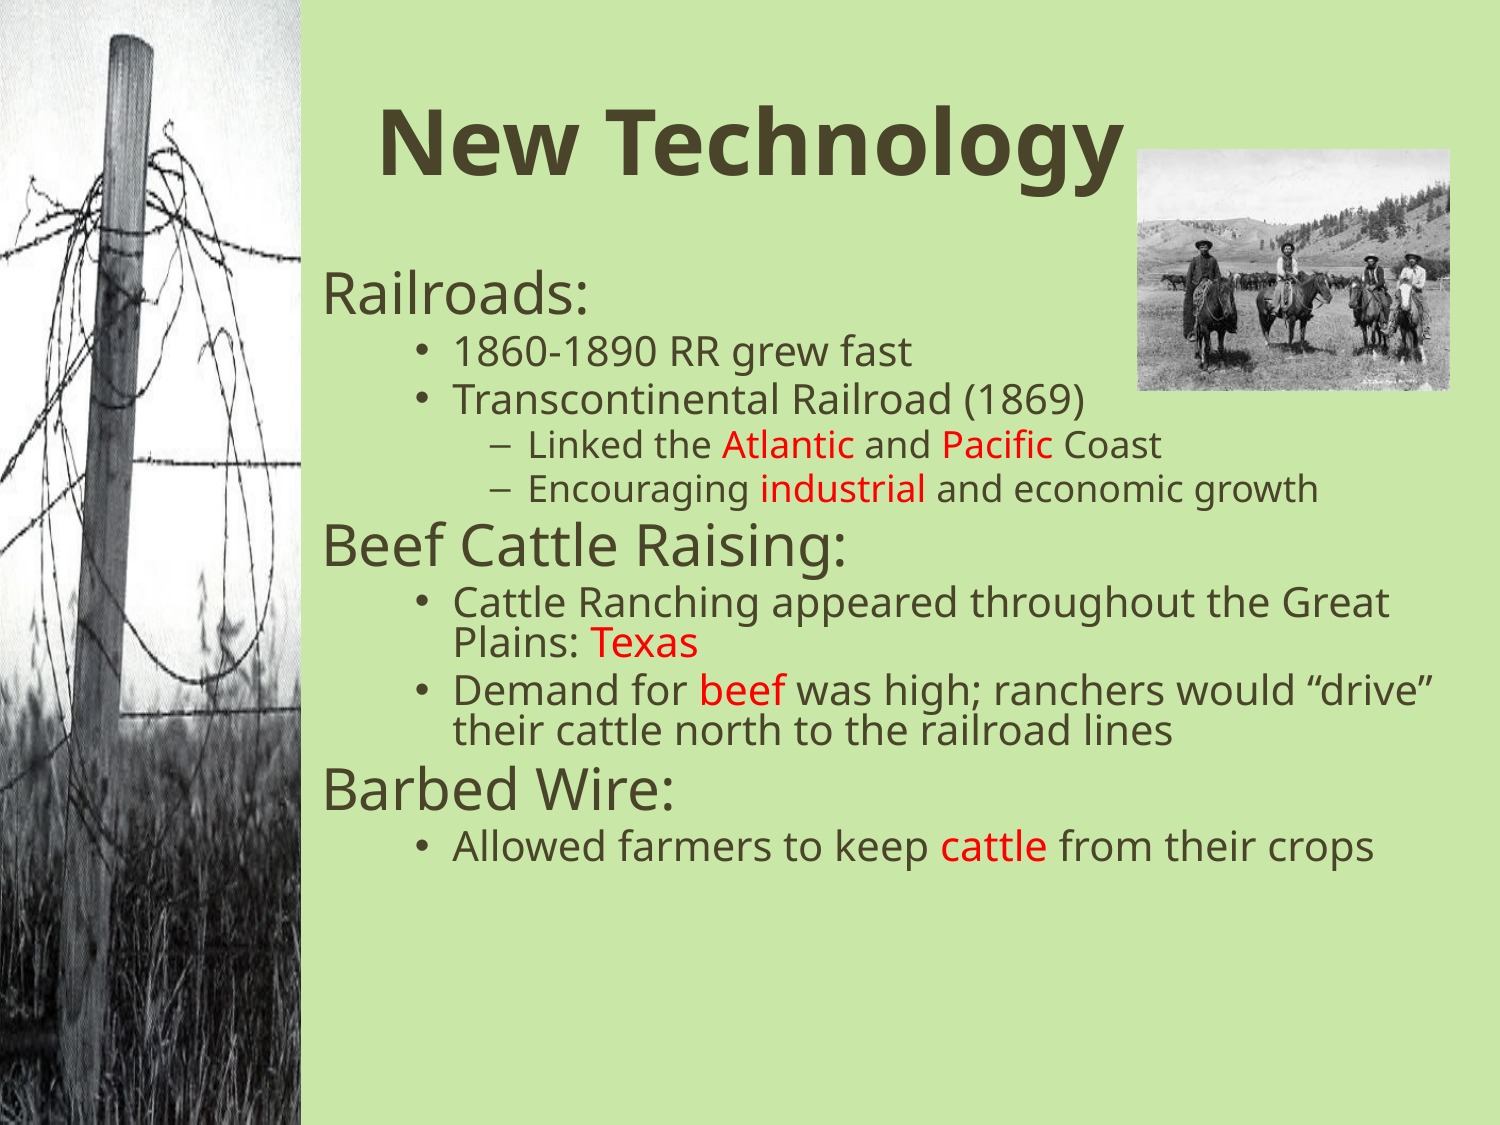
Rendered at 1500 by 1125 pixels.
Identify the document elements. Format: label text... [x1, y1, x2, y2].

picture [1137, 149, 1451, 391]
list Railroads: 1860-1890 RR grew fast Transcontinental Railroad (1869) Linked the Atlantic and Pacific Coast Encouraging industrial and economic growth Beef Cattle Raising: Cattle Ranching appeared throughout the Great Plains: Texas Demand for beef was high; ranchers would “drive” their cattle north to the railroad lines Barbed Wire: Allowed farmers to keep cattle from their crops [306, 262, 1500, 1005]
title New Technology [306, 45, 1425, 233]
picture [0, 0, 301, 1125]
